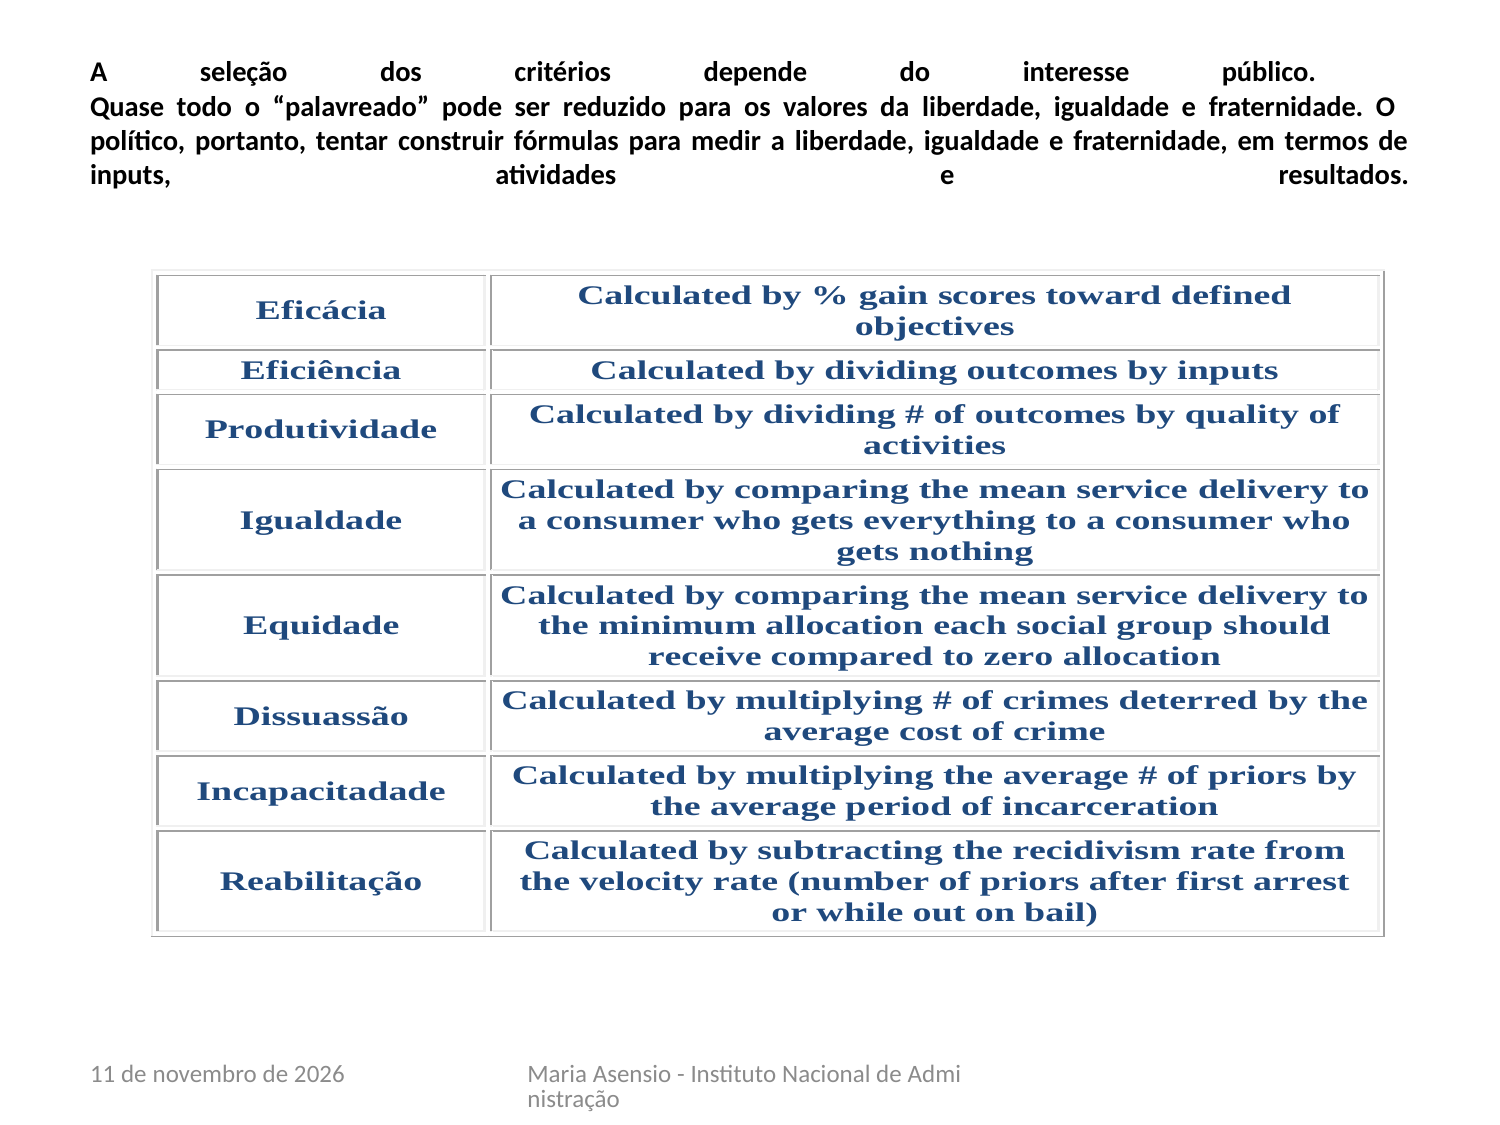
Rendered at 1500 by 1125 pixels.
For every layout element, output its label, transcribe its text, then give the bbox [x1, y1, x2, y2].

title A seleção dos critérios depende do interesse público. Quase todo o “palavreado” pode ser reduzido para os valores da liberdade, igualdade e fraternidade. O político, portanto, tentar construir fórmulas para medir a liberdade, igualdade e fraternidade, em termos de inputs, atividades e resultados. [75, 45, 1425, 233]
footer Maria Asensio - Instituto Nacional de Administração [512, 1042, 988, 1103]
slide_number 21 de Maio de 2010 [75, 1042, 425, 1103]
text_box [81, 269, 1454, 997]
